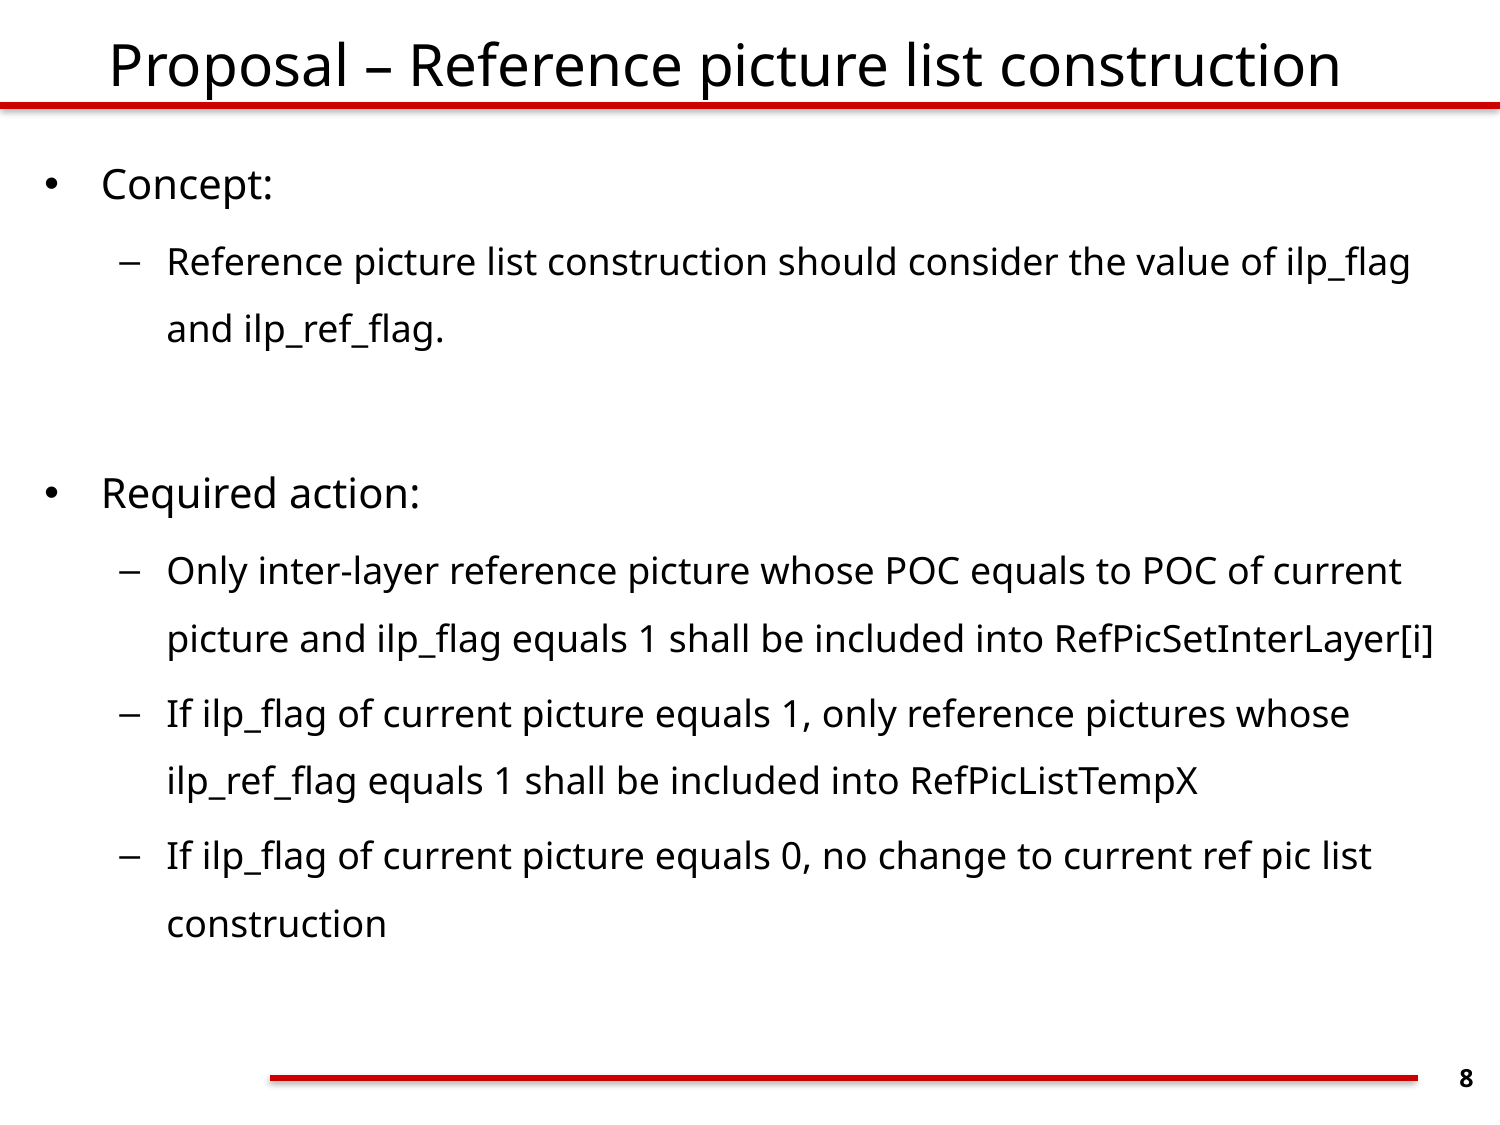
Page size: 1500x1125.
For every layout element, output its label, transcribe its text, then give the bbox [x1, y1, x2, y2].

slide_number 8 [1417, 1054, 1489, 1114]
title Proposal – Reference picture list construction [93, 32, 1500, 94]
list Concept: Reference picture list construction should consider the value of ilp_flag and ilp_ref_flag. Required action: Only inter-layer reference picture whose POC equals to POC of current picture and ilp_flag equals 1 shall be included into RefPicSetInterLayer[i] If ilp_flag of current picture equals 1, only reference pictures whose ilp_ref_flag equals 1 shall be included into RefPicListTempX If ilp_flag of current picture equals 0, no change to current ref pic list construction [29, 125, 1471, 1059]
